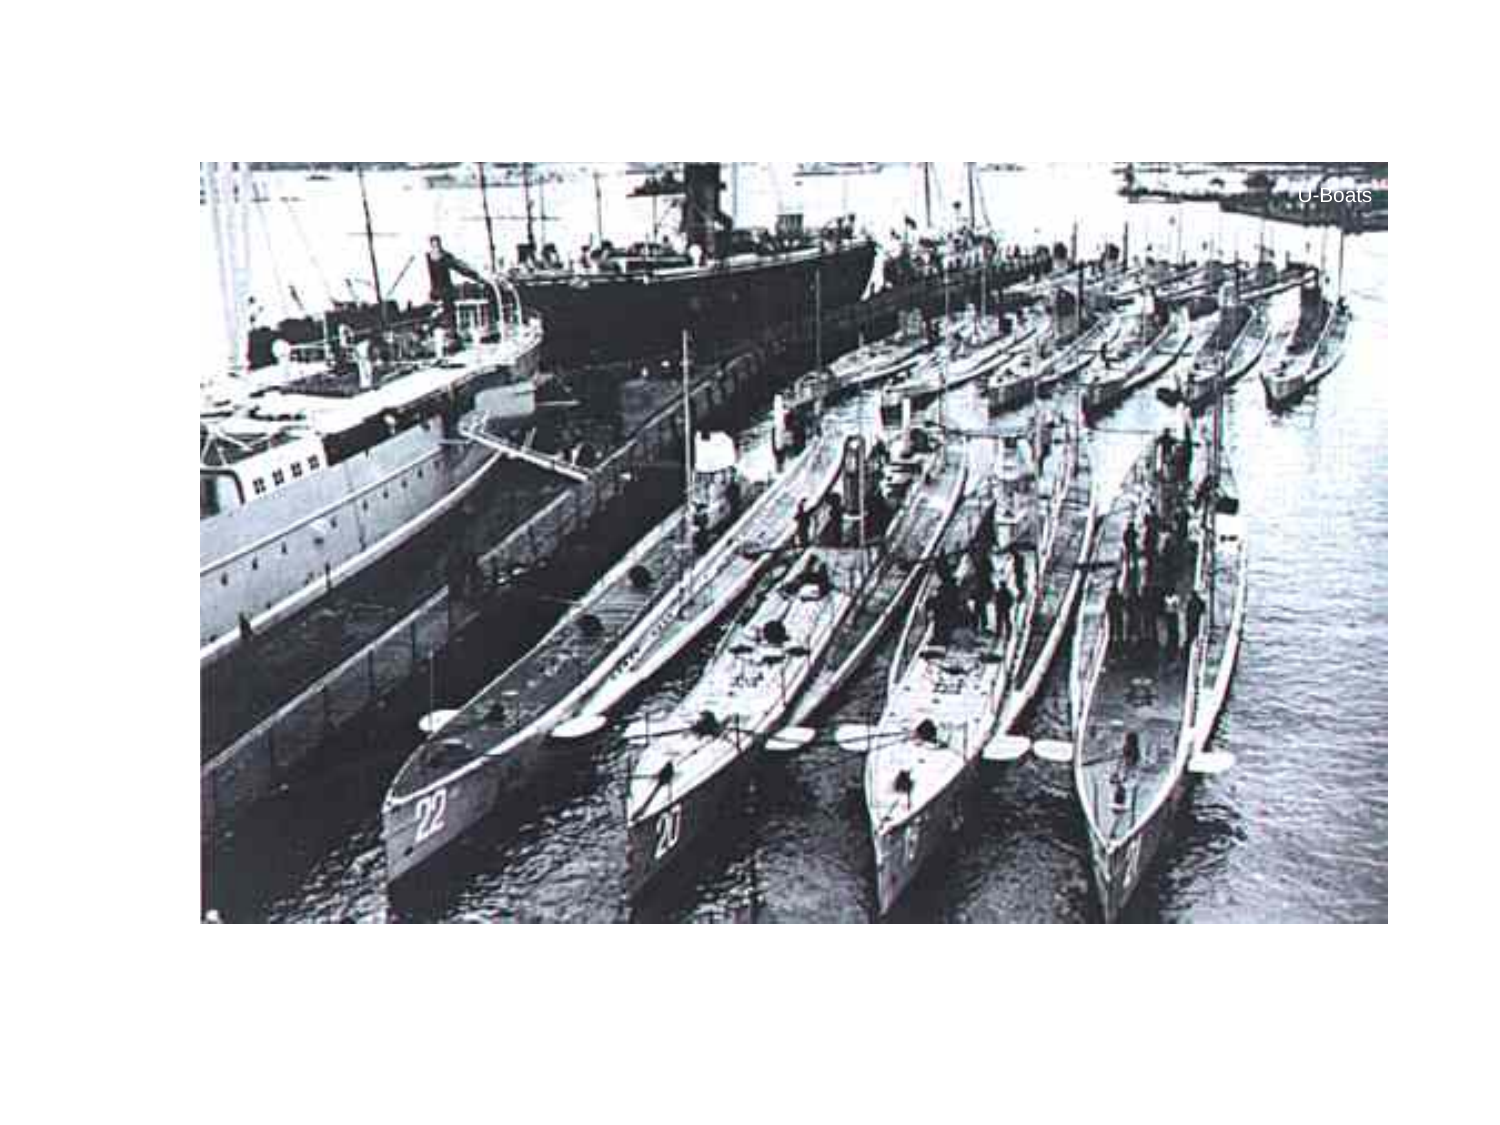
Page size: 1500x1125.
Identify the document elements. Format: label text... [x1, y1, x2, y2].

picture [199, 162, 1388, 924]
title U-Boats [112, 99, 1388, 288]
